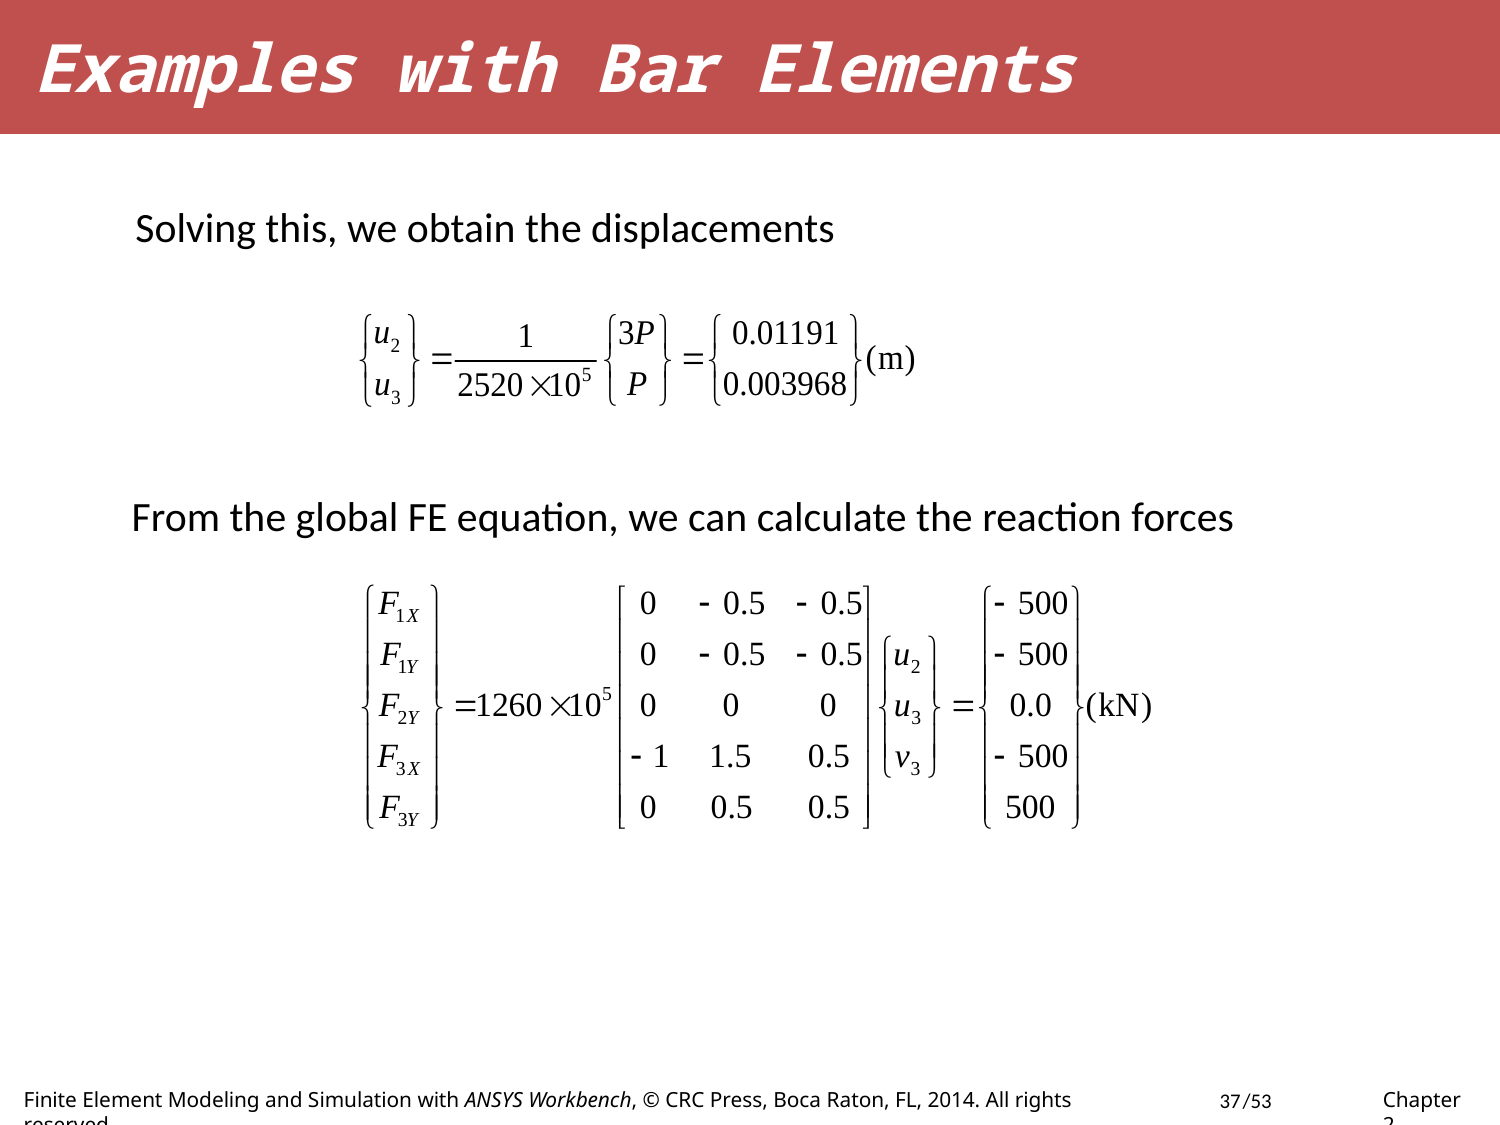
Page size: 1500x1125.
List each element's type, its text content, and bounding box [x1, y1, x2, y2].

slide_number 37 [1204, 1080, 1285, 1125]
text_box Examples with Bar Elements [19, 17, 1496, 113]
text_box From the global FE equation, we can calculate the reaction forces [116, 482, 1394, 548]
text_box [351, 305, 923, 416]
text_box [353, 576, 1157, 839]
text_box Solving this, we obtain the displacements [120, 193, 851, 259]
